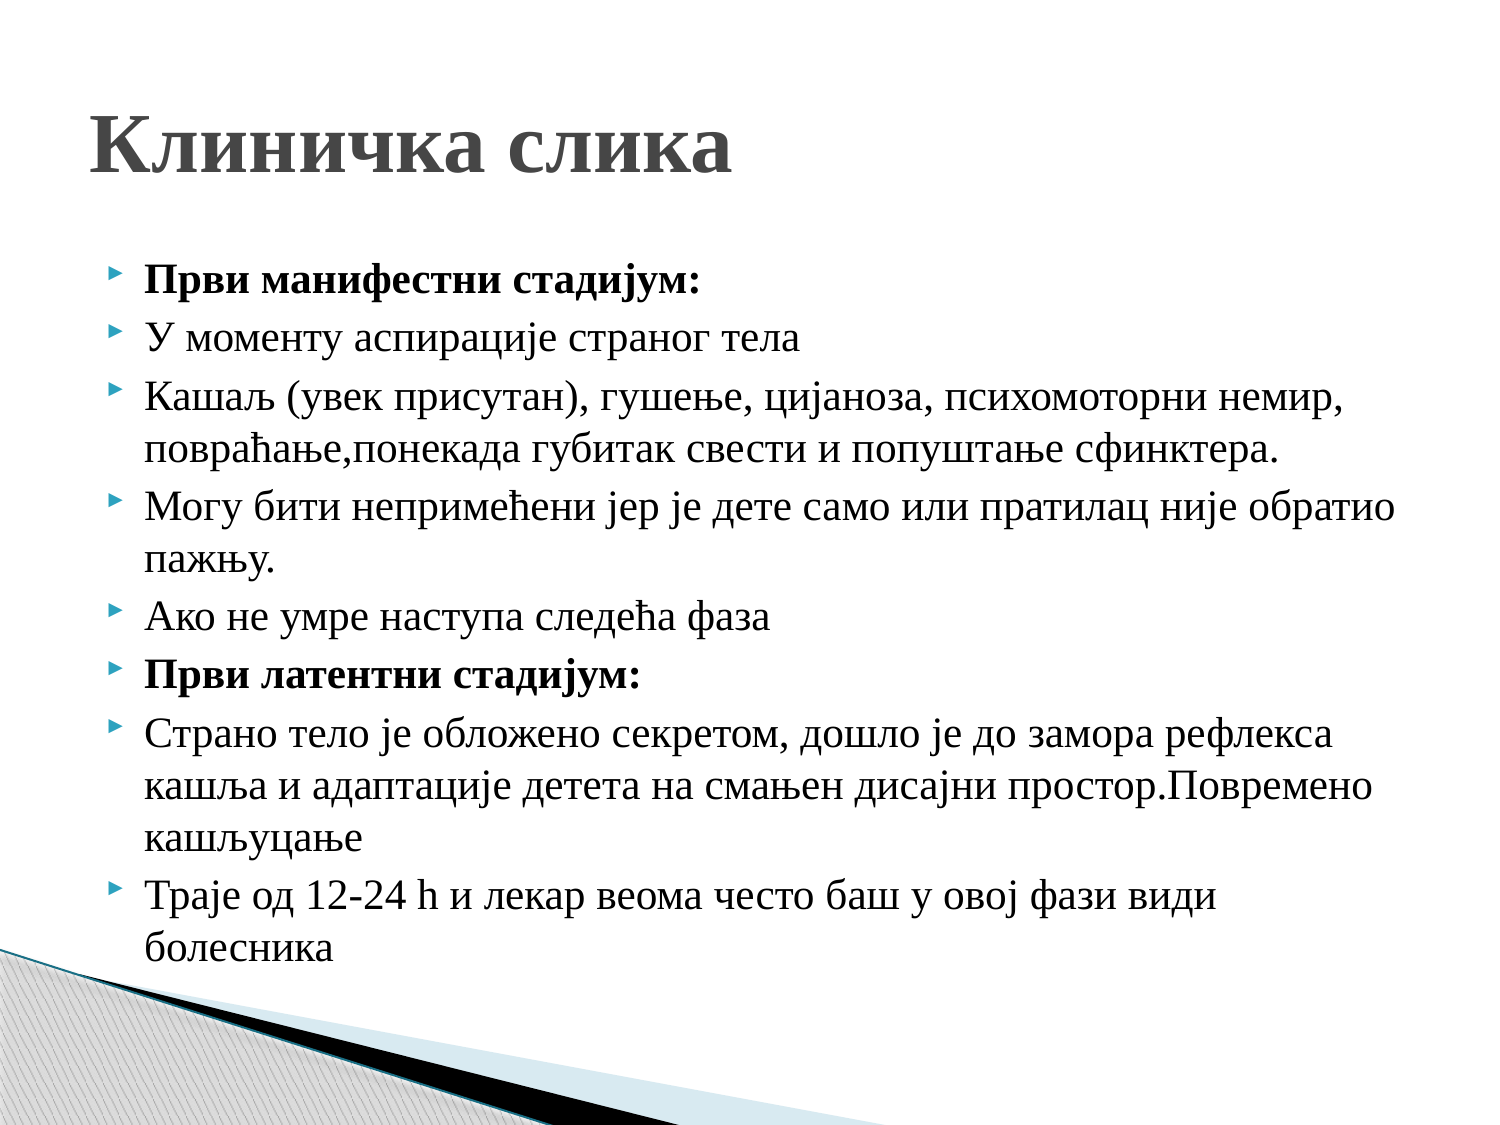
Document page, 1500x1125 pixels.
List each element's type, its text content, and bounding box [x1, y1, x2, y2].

list Први манифестни стадијум: У моменту аспирације страног тела Кашаљ (увек присутан), гушење, цијаноза, психомоторни немир, повраћање,понекада губитак свести и попуштање сфинктера. Могу бити непримећени јер је дете само или пратилац није обратио пажњу. Ако не умре наступа следећа фаза Први латентни стадијум: Страно тело је обложено секретом, дошло је до замора рефлекса кашља и адаптације детета на смањен дисајни простор.Повремено кашљуцање Траје од 12-24 h и лекар веома често баш у овој фази види болесника [75, 243, 1425, 986]
title Клиничка слика [75, 45, 1425, 233]
